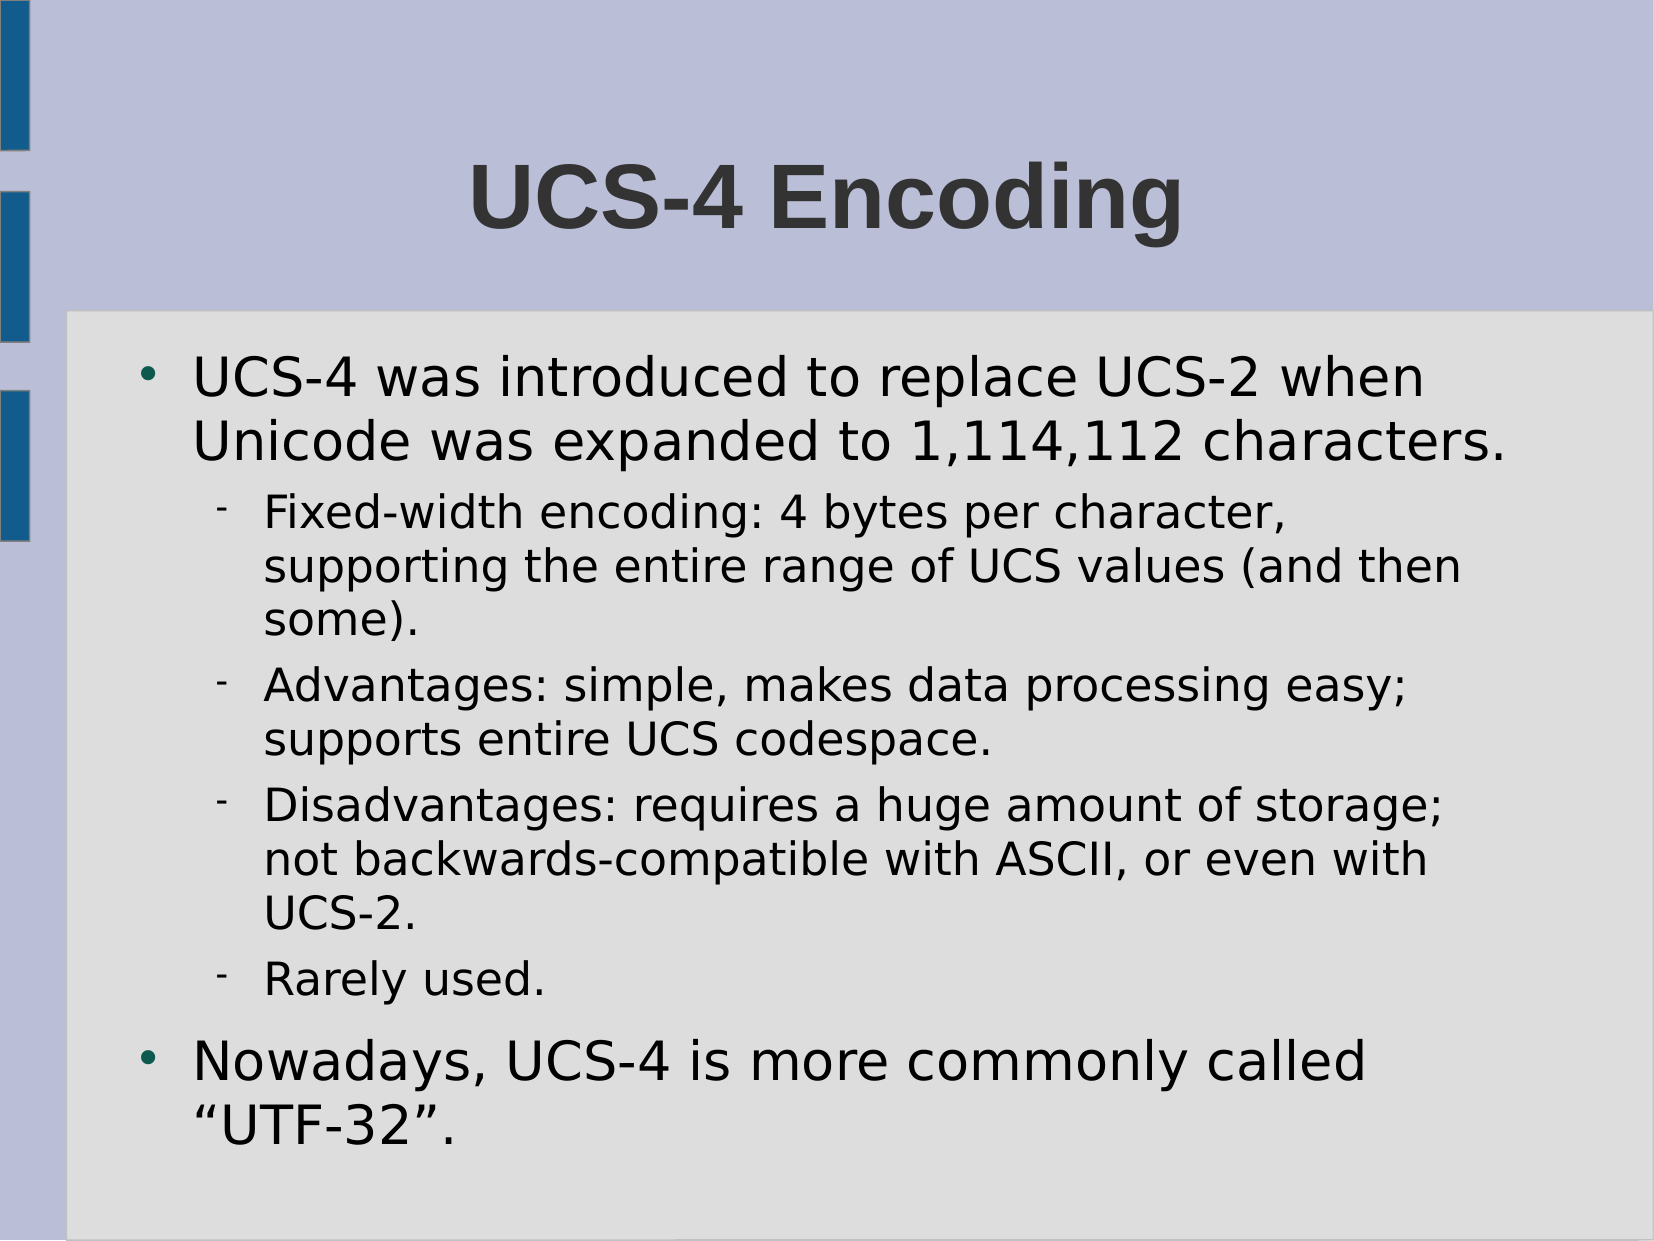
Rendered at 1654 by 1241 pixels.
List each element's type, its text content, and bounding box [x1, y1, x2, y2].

list UCS-4 was introduced to replace UCS-2 when Unicode was expanded to 1,114,112 characters. Fixed-width encoding: 4 bytes per character, supporting the entire range of UCS values (and then some). Advantages: simple, makes data processing easy; supports entire UCS codespace. Disadvantages: requires a huge amount of storage; not backwards-compatible with ASCII, or even with UCS-2. Rarely used. Nowadays, UCS-4 is more commonly called “UTF-32”. [121, 344, 1534, 1148]
title UCS-4 Encoding [121, 91, 1534, 299]
